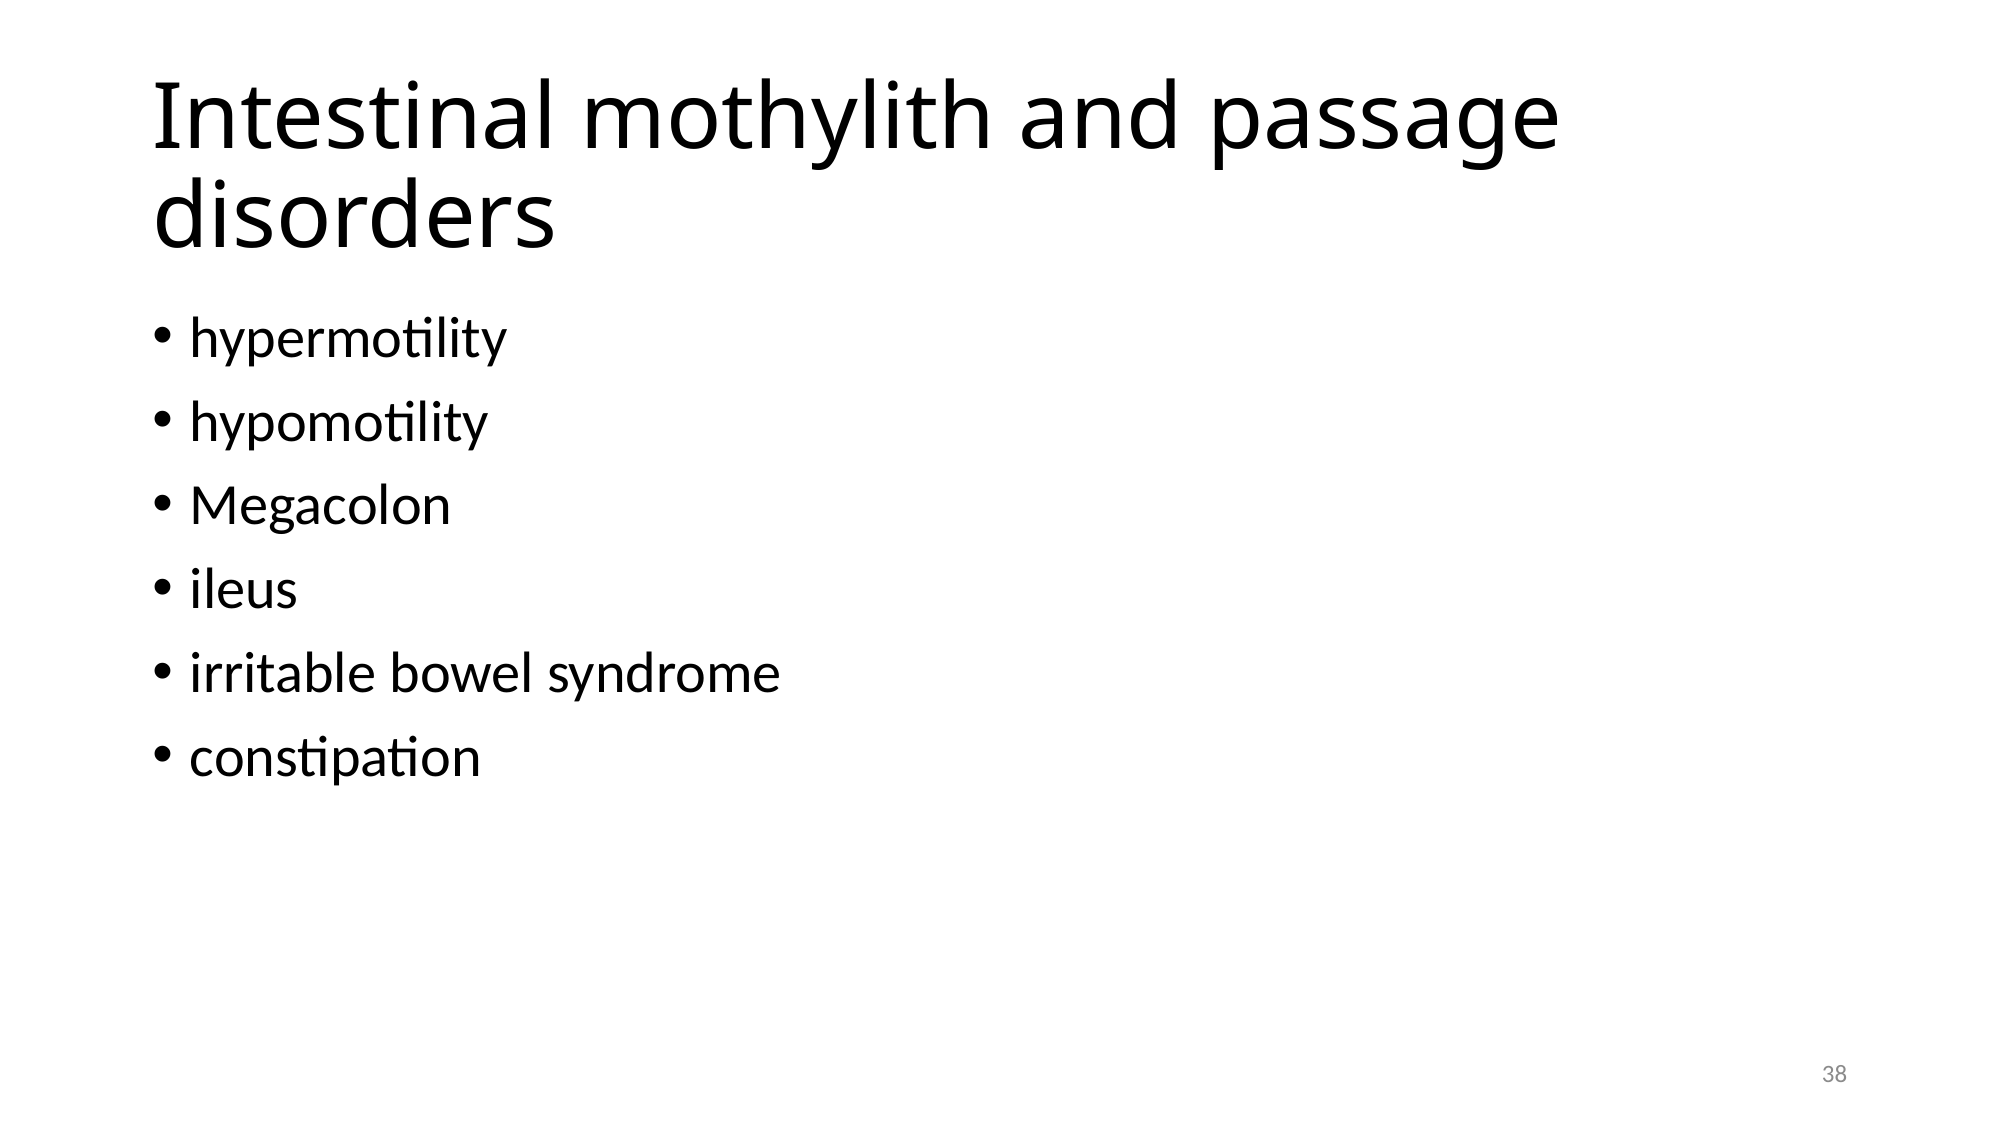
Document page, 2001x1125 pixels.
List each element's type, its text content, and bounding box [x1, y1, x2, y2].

slide_number 38 [1412, 1042, 1863, 1103]
title Intestinal mothylith and passage disorders [137, 59, 1863, 278]
list hypermotility hypomotility Megacolon ileus irritable bowel syndrome constipation [137, 299, 1863, 1014]
